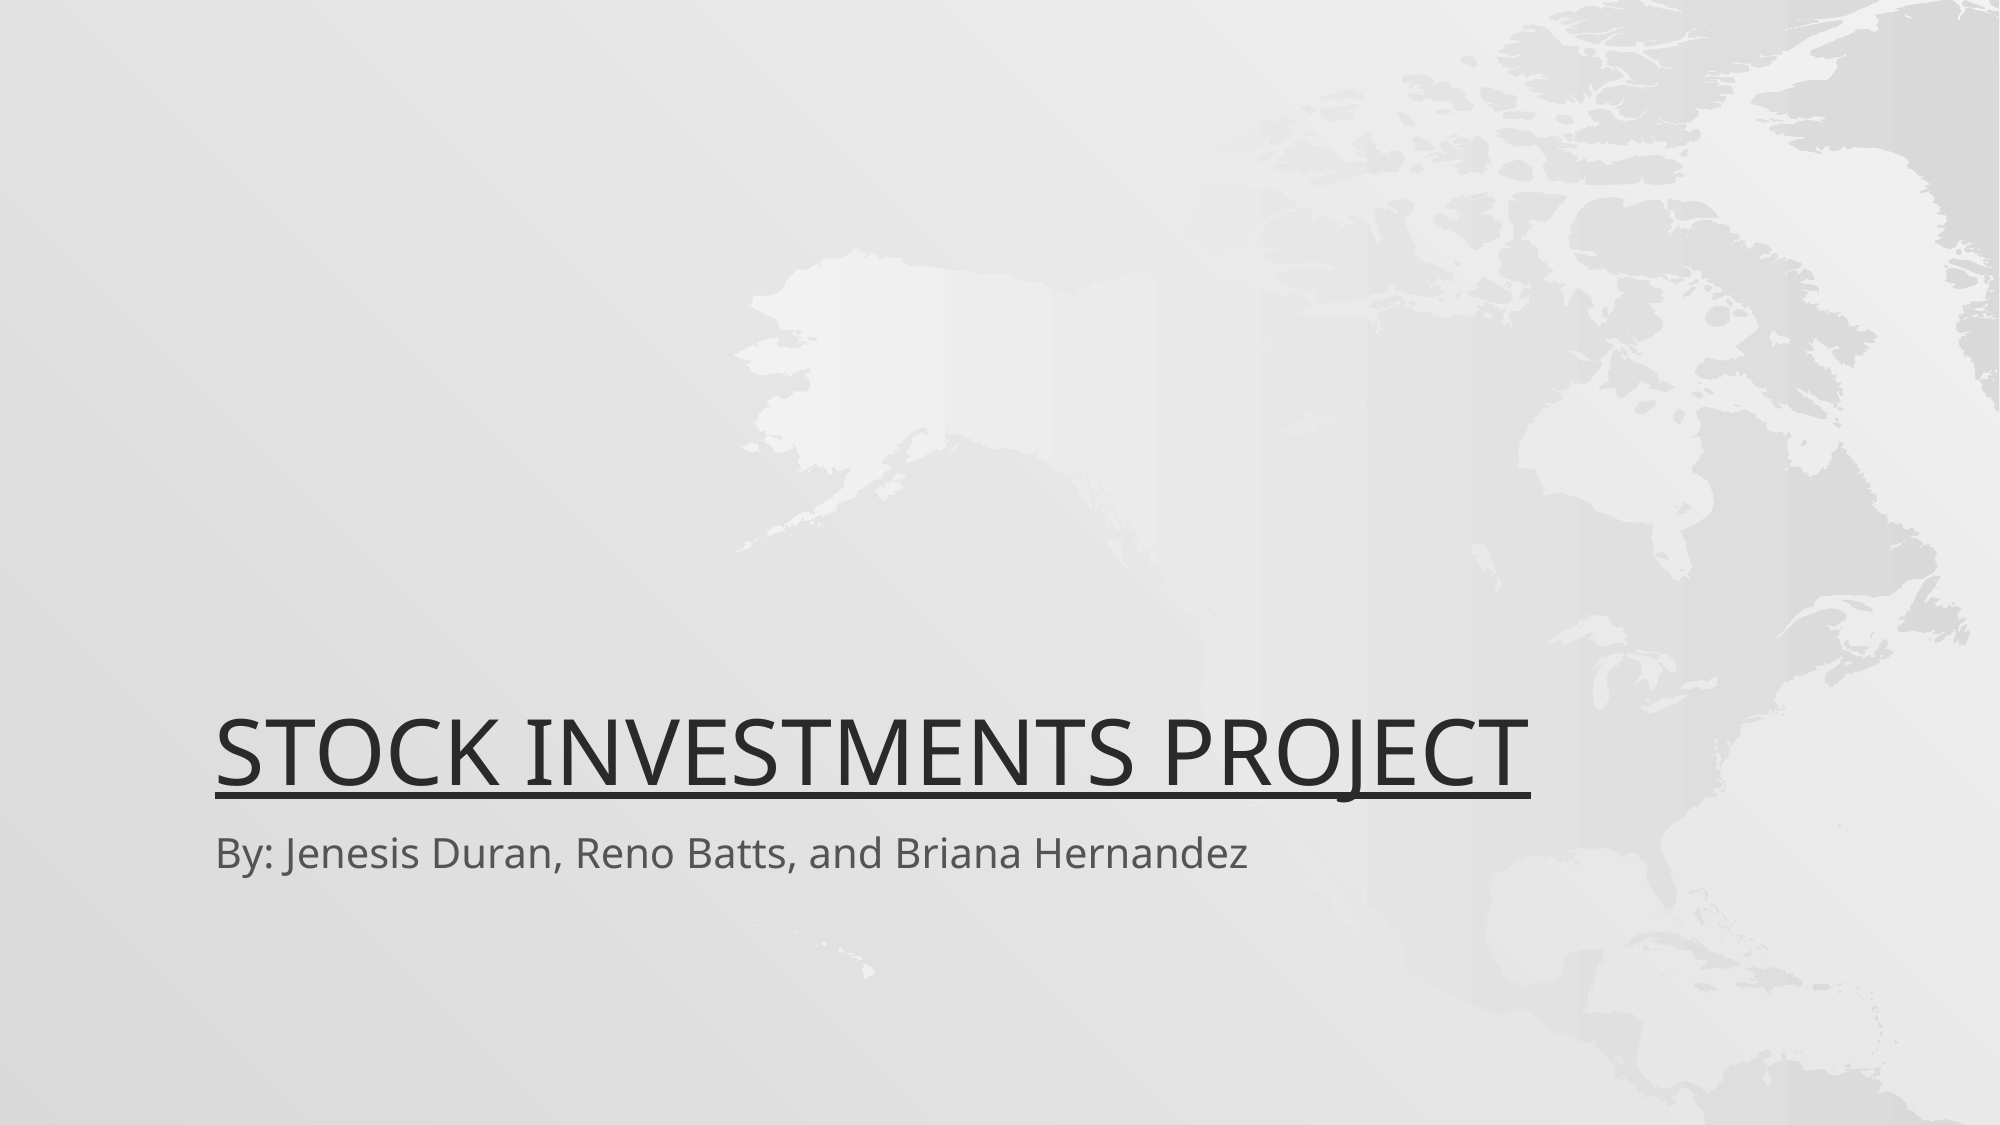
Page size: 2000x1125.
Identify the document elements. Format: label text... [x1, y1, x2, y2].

subtitle By: Jenesis Duran, Reno Batts, and Briana Hernandez [199, 825, 1488, 1013]
title Stock Investments Project [199, 312, 1800, 813]
